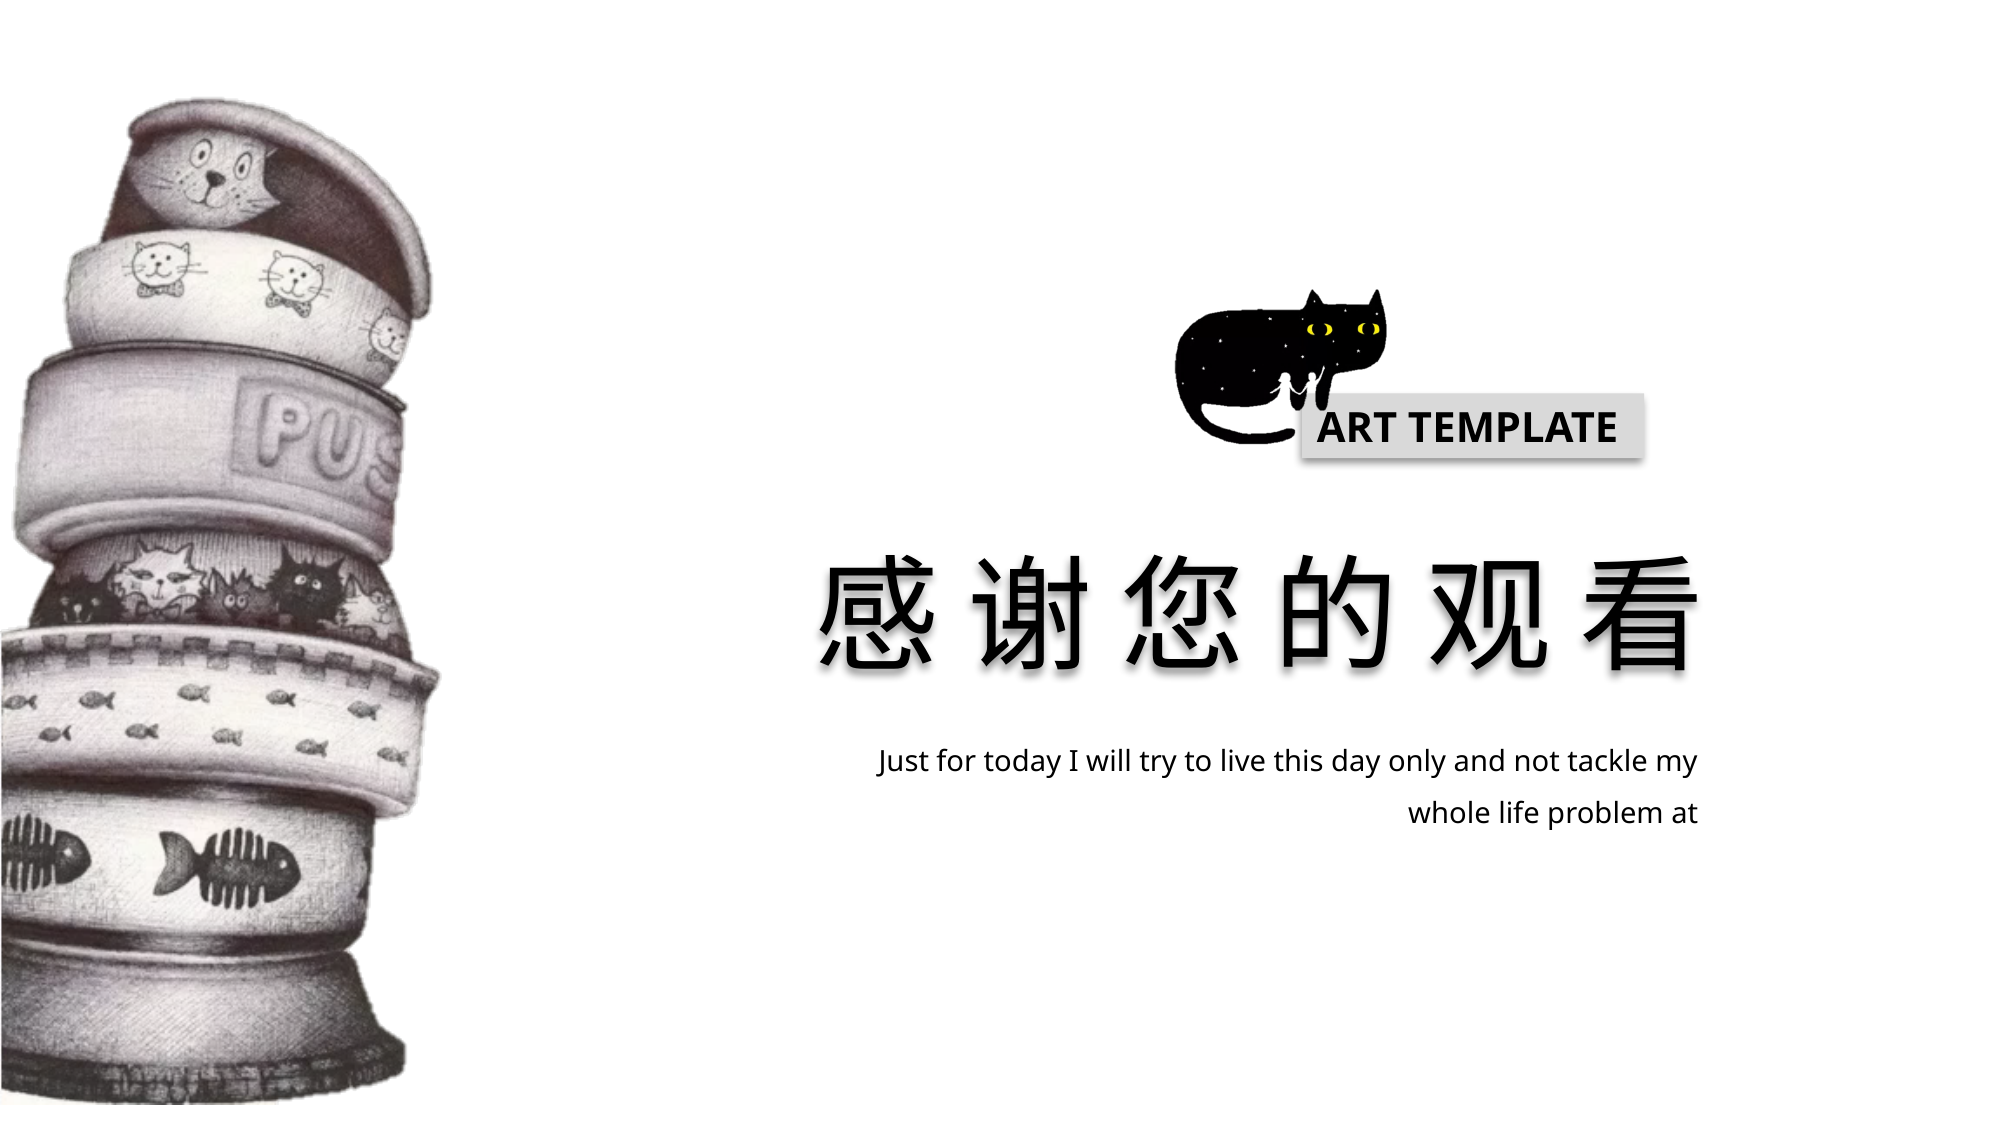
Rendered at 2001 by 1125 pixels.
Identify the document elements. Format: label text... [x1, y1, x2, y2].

text_box ART TEMPLATE [1430, 393, 1645, 459]
picture [1146, 258, 1430, 459]
text_box 感 谢 您 的 观 看 [540, 527, 1720, 693]
picture [0, 93, 478, 1105]
text_box Just for today I will try to live this day only and not tackle my whole life problem at [828, 717, 1713, 837]
